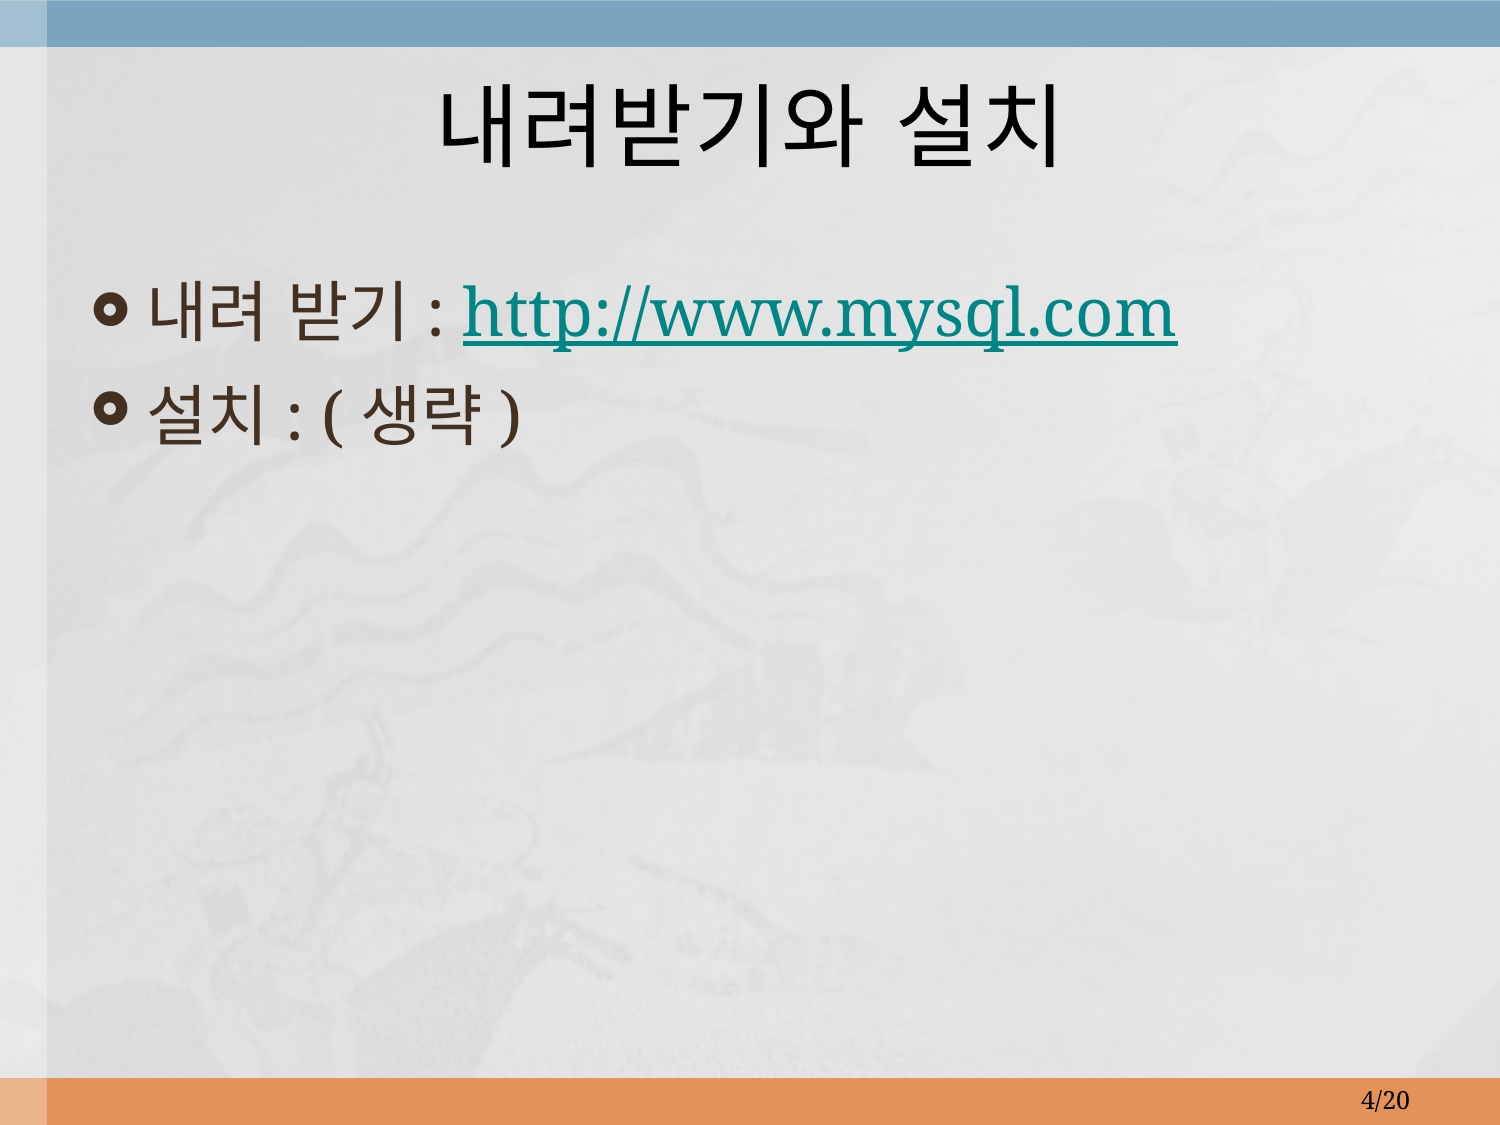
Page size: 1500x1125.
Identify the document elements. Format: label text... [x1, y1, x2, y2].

slide_number 4 [1074, 1078, 1425, 1125]
title 내려받기와 설치 [49, 46, 1454, 202]
list 내려 받기: http://www.mysql.com 설치: (생략) [75, 262, 1425, 1005]
